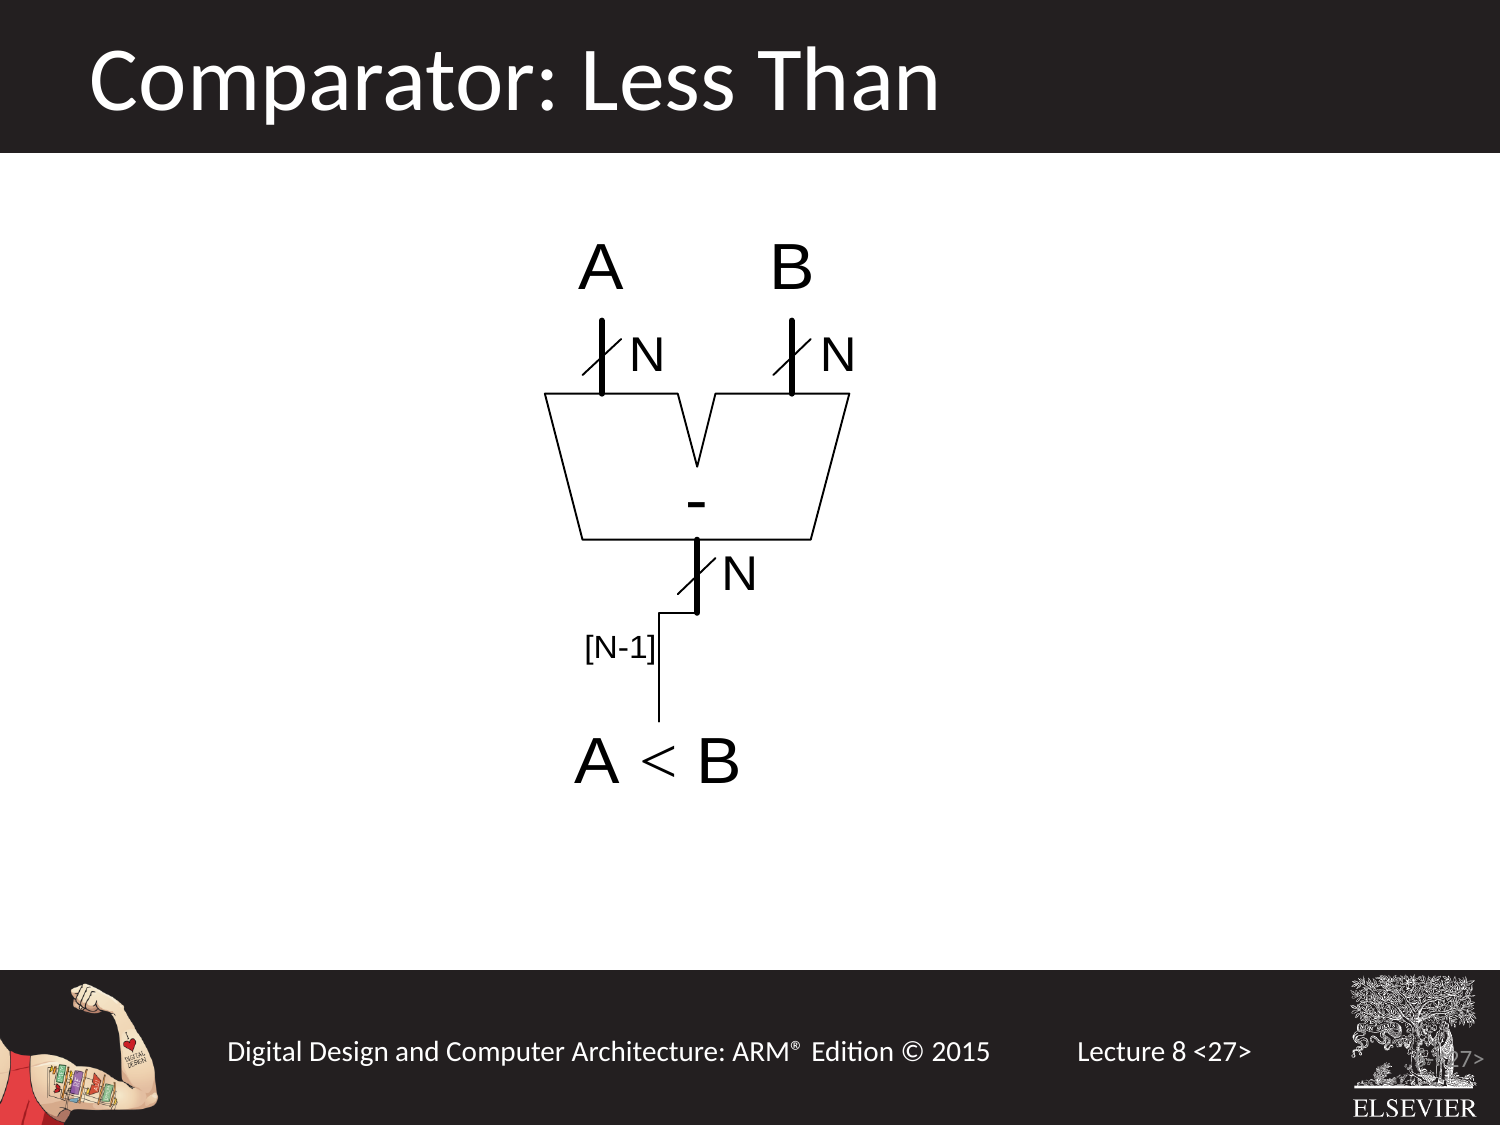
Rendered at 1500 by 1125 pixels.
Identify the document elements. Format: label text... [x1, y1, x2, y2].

text_box [87, 174, 1413, 1025]
picture [1350, 1103, 1477, 1117]
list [512, 212, 907, 845]
slide_number 5-<27> [1149, 1042, 1500, 1103]
text_box Comparator: Less Than [75, 11, 1375, 136]
picture [1350, 974, 1477, 1042]
picture [0, 979, 163, 1125]
